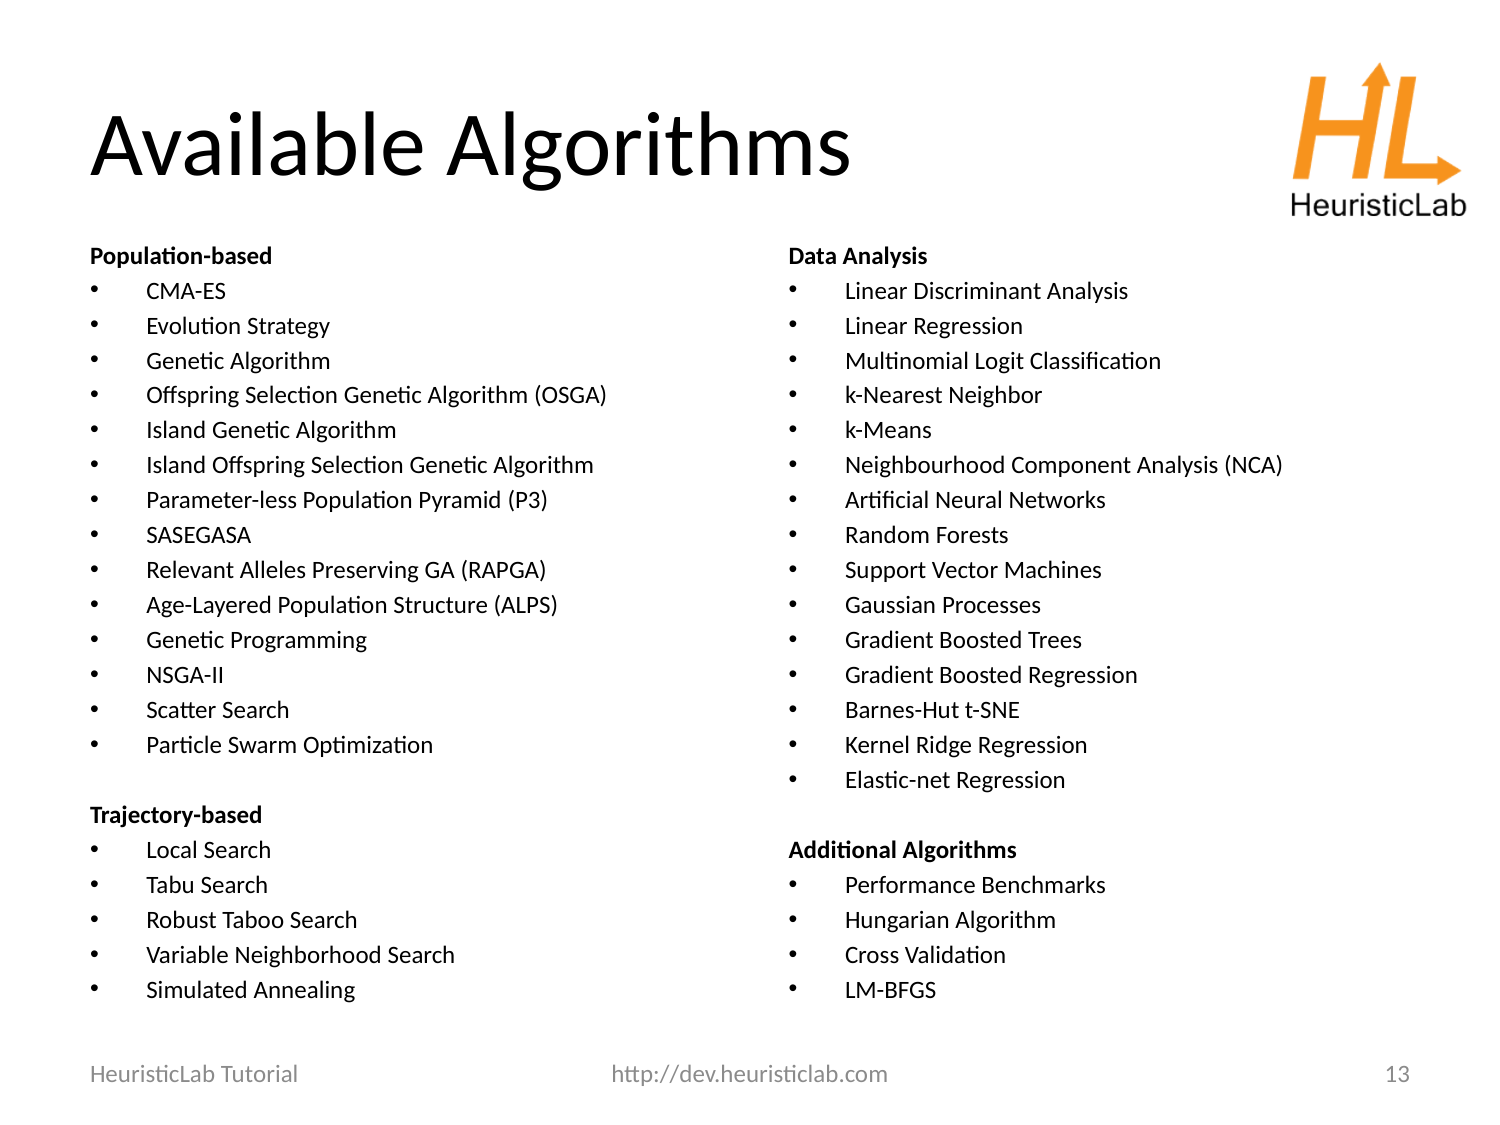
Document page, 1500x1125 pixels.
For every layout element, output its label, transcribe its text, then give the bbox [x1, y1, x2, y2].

title Available Algorithms [75, 45, 1282, 233]
slide_number HeuristicLab Tutorial [75, 1042, 425, 1103]
footer http://dev.heuristiclab.com [512, 1042, 988, 1103]
list Data Analysis Linear Discriminant Analysis Linear Regression Multinomial Logit Classification k-Nearest Neighbor k-Means Neighbourhood Component Analysis (NCA) Artificial Neural Networks Random Forests Support Vector Machines Gaussian Processes Gradient Boosted Trees Gradient Boosted Regression Barnes-Hut t-SNE Kernel Ridge Regression Elastic-net Regression Additional Algorithms Performance Benchmarks Hungarian Algorithm Cross Validation LM-BFGS [773, 231, 1437, 1000]
list Population-based CMA-ES Evolution Strategy Genetic Algorithm Offspring Selection Genetic Algorithm (OSGA) Island Genetic Algorithm Island Offspring Selection Genetic Algorithm Parameter-less Population Pyramid (P3) SASEGASA Relevant Alleles Preserving GA (RAPGA) Age-Layered Population Structure (ALPS) Genetic Programming NSGA-II Scatter Search Particle Swarm Optimization Trajectory-based Local Search Tabu Search Robust Taboo Search Variable Neighborhood Search Simulated Annealing [75, 231, 738, 1000]
slide_number 13 [1074, 1042, 1425, 1103]
picture [1281, 27, 1474, 244]
